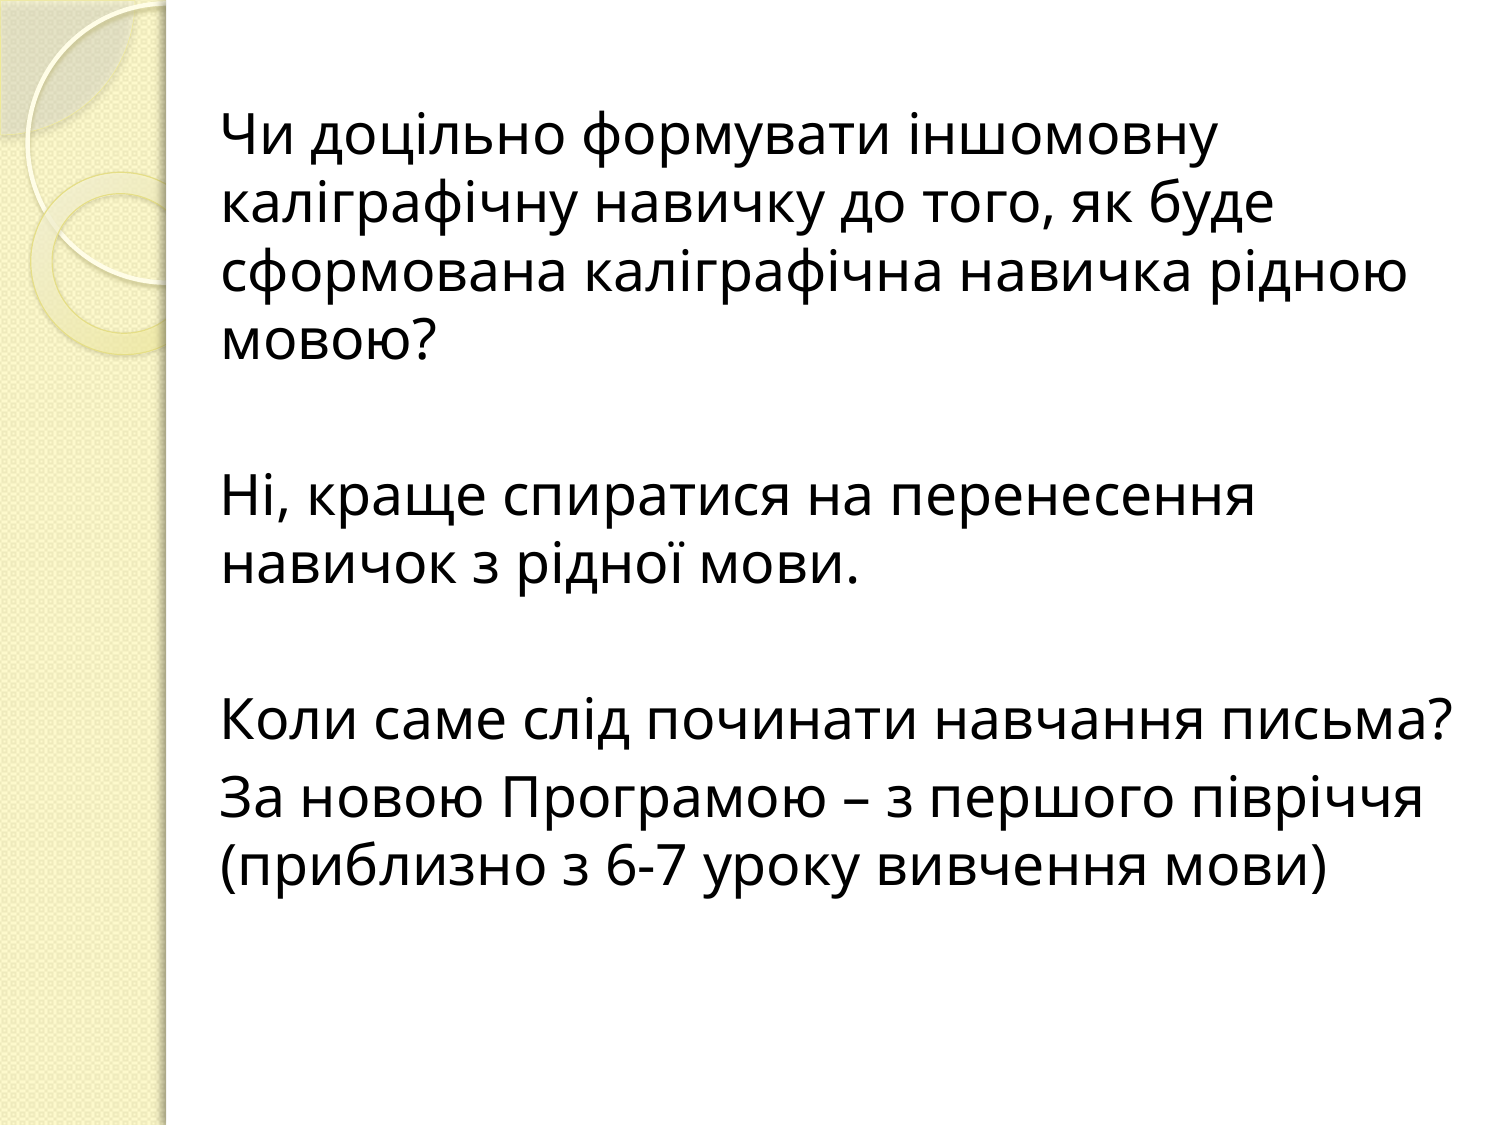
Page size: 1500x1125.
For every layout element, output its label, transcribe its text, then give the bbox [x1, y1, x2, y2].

list Чи доцільно формувати іншомовну каліграфічну навичку до того, як буде сформована каліграфічна навичка рідною мовою? Ні, краще спиратися на перенесення навичок з рідної мови. Коли саме слід починати навчання письма? За новою Програмою – з першого півріччя (приблизно з 6-7 уроку вивчення мови) [193, 90, 1500, 1014]
